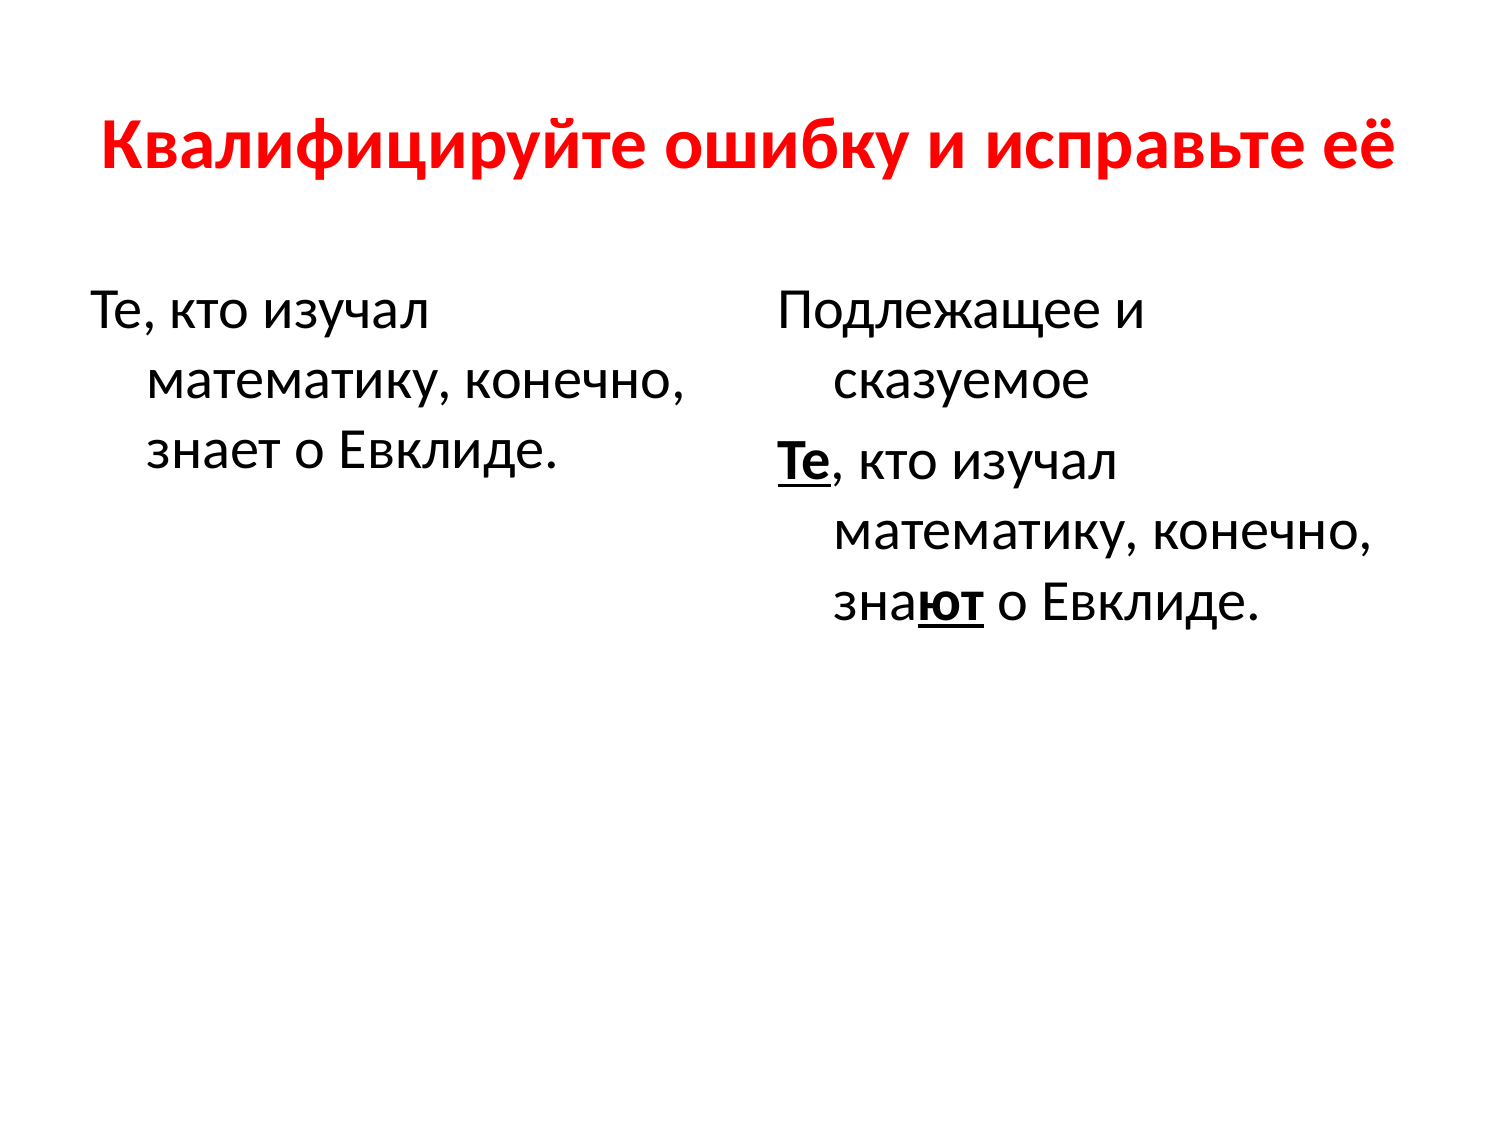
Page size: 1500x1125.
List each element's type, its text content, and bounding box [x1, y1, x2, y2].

list Подлежащее и сказуемое Те, кто изучал математику, конечно, знают о Евклиде. [762, 262, 1425, 1005]
list Те, кто изучал математику, конечно, знает о Евклиде. [75, 262, 738, 1005]
title Квалифицируйте ошибку и исправьте её [75, 45, 1425, 233]
